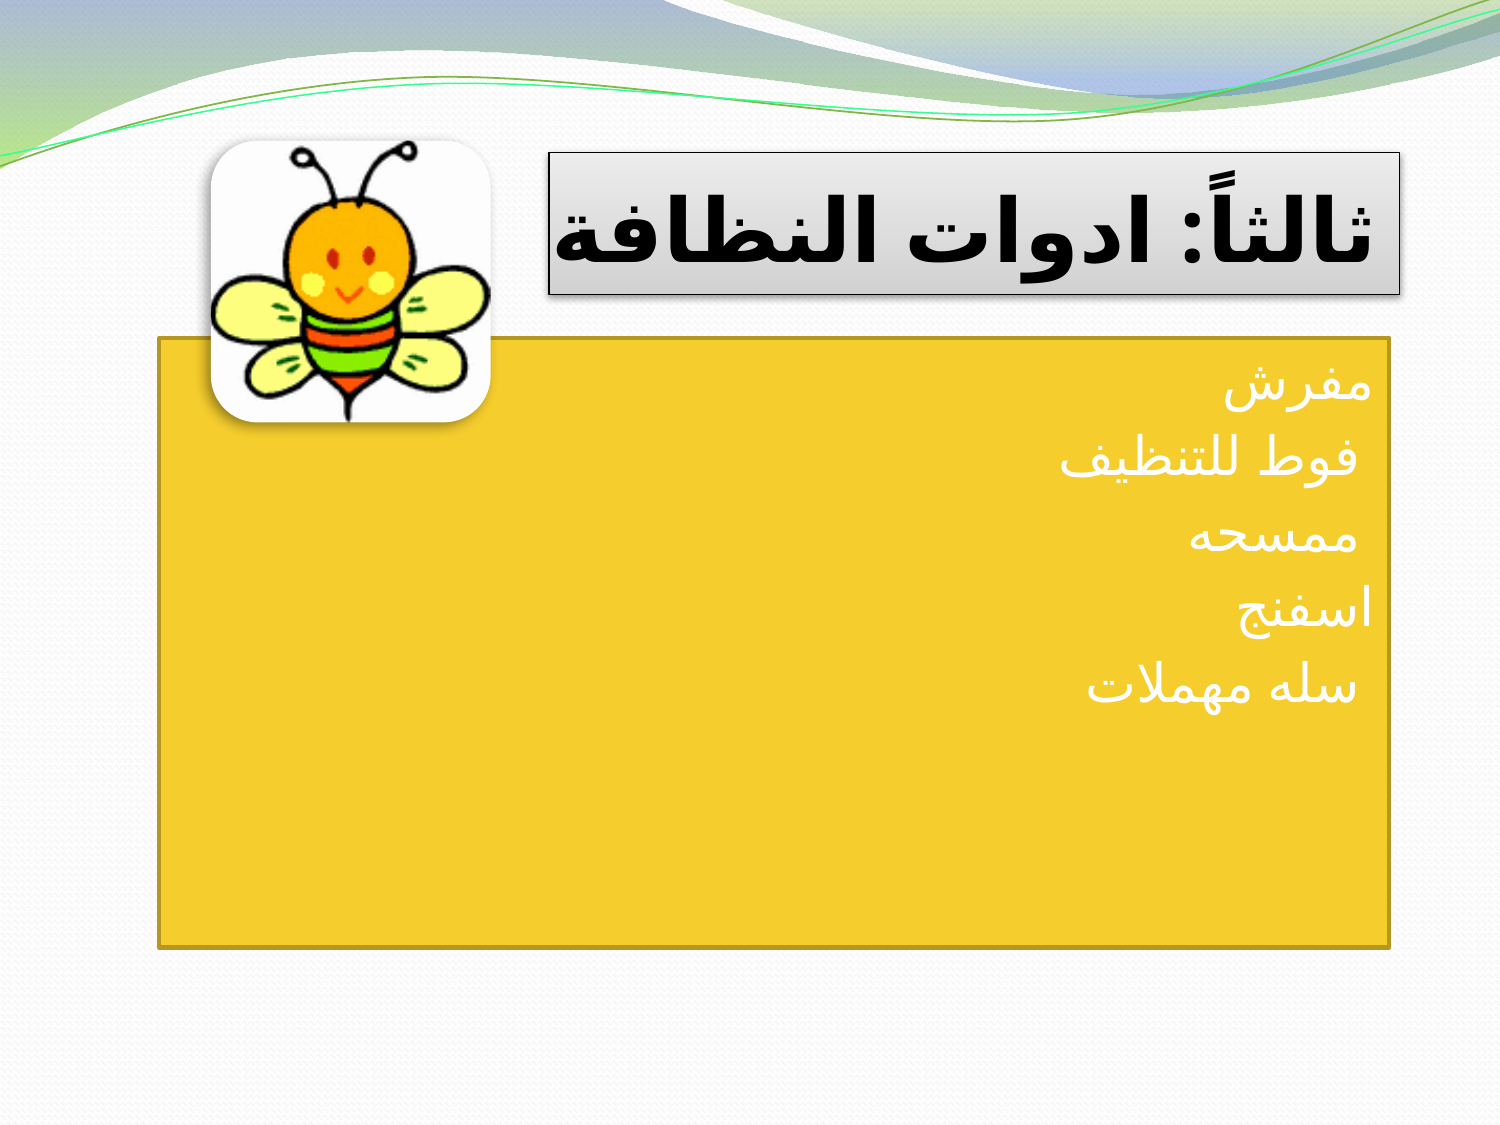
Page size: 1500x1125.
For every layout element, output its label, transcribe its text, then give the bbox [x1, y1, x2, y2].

title ثالثاً: ادوات النظافة [548, 152, 1400, 295]
list مفرش فوط للتنظيف ممسحه اسفنج سله مهملات [157, 336, 1391, 950]
picture [210, 140, 491, 423]
